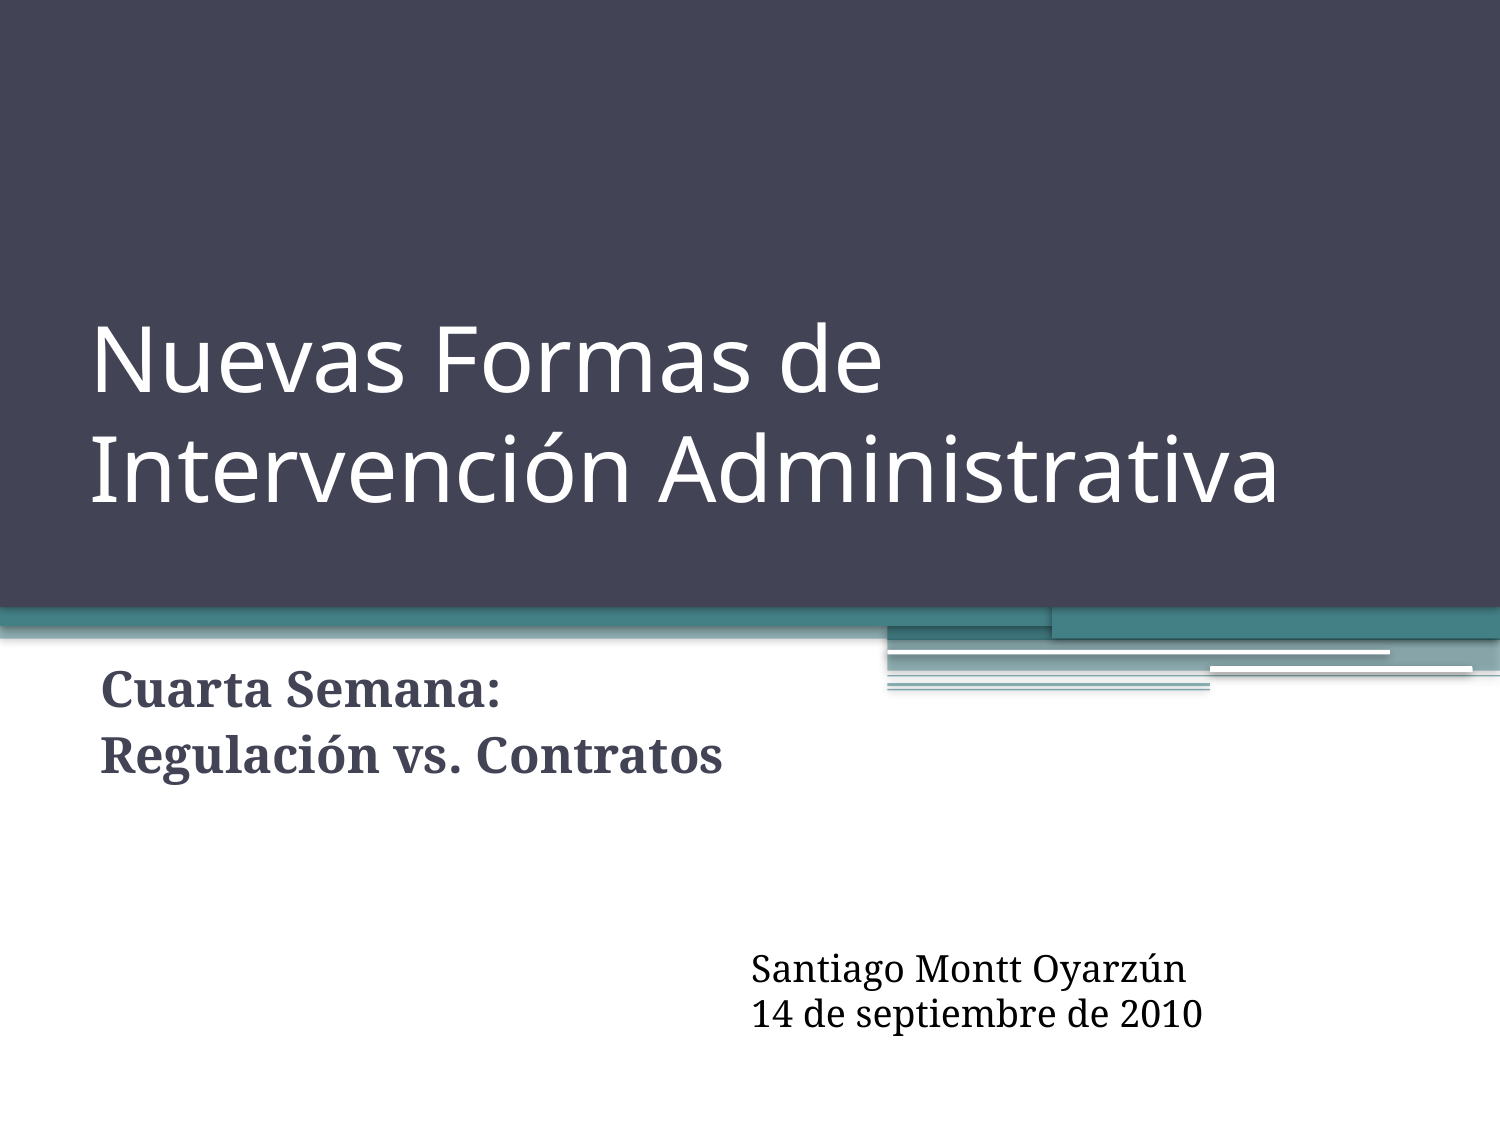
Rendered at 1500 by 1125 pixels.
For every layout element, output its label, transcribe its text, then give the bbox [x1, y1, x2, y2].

subtitle Cuarta Semana: Regulación vs. Contratos [75, 650, 1238, 938]
title Nuevas Formas de Intervención Administrativa [75, 287, 1463, 529]
text_box Santiago Montt Oyarzún 14 de septiembre de 2010 [736, 937, 1219, 1043]
